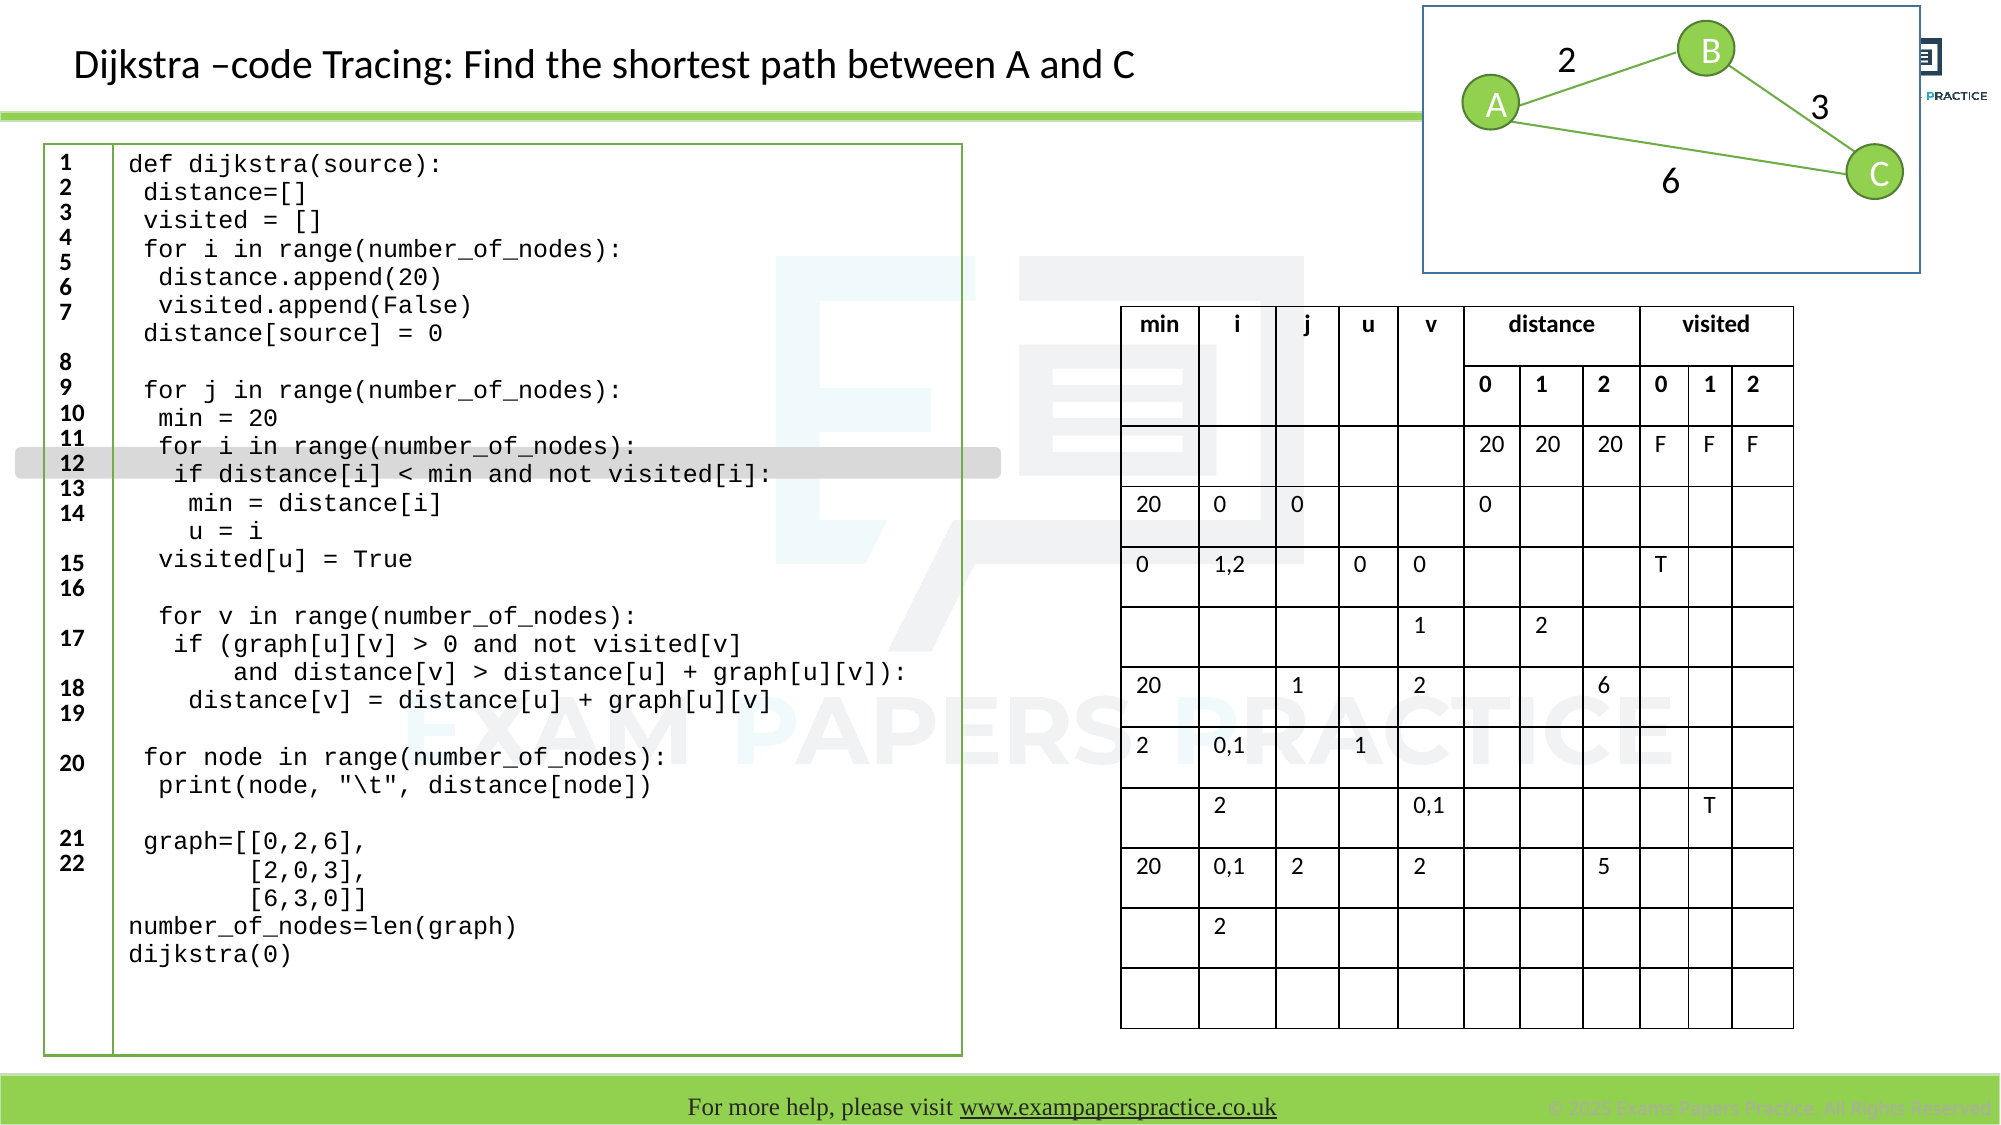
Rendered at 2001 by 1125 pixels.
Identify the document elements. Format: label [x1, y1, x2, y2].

table_cell [1521, 849, 1582, 907]
table_cell [1200, 427, 1275, 486]
table_cell [1521, 487, 1582, 546]
table_cell [1122, 548, 1198, 606]
table_cell [1122, 909, 1198, 967]
table_cell [1200, 849, 1275, 907]
table_cell [1340, 487, 1397, 546]
text_box [14, 446, 43, 479]
table_cell [1277, 548, 1338, 606]
table_cell [1733, 548, 1793, 606]
table_header [114, 145, 961, 1054]
table_cell [1733, 608, 1793, 666]
table_cell [1733, 427, 1793, 486]
table_cell [1399, 909, 1463, 967]
table_cell [1200, 969, 1275, 1028]
table_header [1200, 307, 1275, 425]
table_cell [1733, 487, 1793, 546]
table_cell [1122, 668, 1198, 726]
table_cell [1465, 909, 1519, 967]
table_cell [1277, 909, 1338, 967]
table_cell [1521, 969, 1582, 1028]
table_header [1399, 307, 1463, 425]
table_cell [1584, 969, 1639, 1028]
table_cell [1122, 969, 1198, 1028]
table_cell [1641, 487, 1688, 546]
table_cell [1200, 789, 1275, 847]
table_cell [1733, 909, 1793, 967]
table_cell [1200, 548, 1275, 606]
table_cell [1277, 849, 1338, 907]
table_cell [1641, 608, 1688, 666]
table_cell [1277, 969, 1338, 1028]
table_header [1465, 307, 1639, 365]
table_header [1122, 307, 1198, 425]
table_cell [1465, 668, 1519, 726]
table_cell [1733, 969, 1793, 1028]
table_cell [1689, 789, 1731, 847]
table_cell [1399, 427, 1463, 486]
table_cell [1340, 548, 1397, 606]
table_header [45, 145, 112, 1054]
table_cell [1465, 548, 1519, 606]
table_cell [1200, 608, 1275, 666]
table_cell [1584, 668, 1639, 726]
table_cell [1340, 849, 1397, 907]
table_cell [1340, 789, 1397, 847]
table_cell [1399, 789, 1463, 847]
table_cell [1399, 548, 1463, 606]
table_cell [1689, 367, 1731, 425]
table_cell [1465, 608, 1519, 666]
table_cell [1584, 728, 1639, 787]
table_cell [1200, 909, 1275, 967]
table_cell [1340, 668, 1397, 726]
table_cell [1521, 548, 1582, 606]
table_cell [1399, 969, 1463, 1028]
table_cell [1584, 487, 1639, 546]
table_cell [1689, 849, 1731, 907]
table_cell [1277, 608, 1338, 666]
table_cell [1465, 728, 1519, 787]
table_cell [1641, 668, 1688, 726]
table_cell [1733, 728, 1793, 787]
table_cell [1521, 789, 1582, 847]
table_cell [1584, 548, 1639, 606]
table_cell [1521, 668, 1582, 726]
table_cell [1733, 668, 1793, 726]
table_cell [1584, 427, 1639, 486]
table_cell [1465, 367, 1519, 425]
table_cell [1122, 849, 1198, 907]
table_cell [1399, 849, 1463, 907]
table_cell [1200, 728, 1275, 787]
table_cell [1122, 487, 1198, 546]
table_cell [1521, 909, 1582, 967]
table_cell [1584, 608, 1639, 666]
table_cell [1122, 789, 1198, 847]
table_header [1641, 307, 1793, 365]
table_cell [1689, 668, 1731, 726]
table_cell [1399, 608, 1463, 666]
table_cell [1465, 427, 1519, 486]
table_cell [1584, 849, 1639, 907]
table_cell [1340, 608, 1397, 666]
table_cell [1521, 608, 1582, 666]
table_cell [1277, 427, 1338, 486]
table_cell [1465, 789, 1519, 847]
table_cell [1641, 367, 1688, 425]
table_cell [1200, 487, 1275, 546]
table_cell [1521, 367, 1582, 425]
table_cell [1641, 427, 1688, 486]
table_cell [1521, 728, 1582, 787]
table_header [1340, 307, 1397, 425]
table_cell [1340, 969, 1397, 1028]
table_cell [1584, 789, 1639, 847]
table_cell [1340, 427, 1397, 486]
table_cell [1641, 789, 1688, 847]
table_cell [1122, 427, 1198, 486]
table_cell [1122, 728, 1198, 787]
table_cell [1277, 728, 1338, 787]
table_cell [1641, 909, 1688, 967]
table_cell [1399, 728, 1463, 787]
table_cell [1733, 367, 1793, 425]
table_header [1277, 307, 1338, 425]
table_cell [1277, 668, 1338, 726]
table_cell [1465, 487, 1519, 546]
table_cell [1399, 487, 1463, 546]
table_cell [1584, 909, 1639, 967]
table_cell [1689, 909, 1731, 967]
table_cell [1733, 789, 1793, 847]
table_cell [1733, 849, 1793, 907]
table_cell [1689, 548, 1731, 606]
table_cell [1521, 427, 1582, 486]
table_cell [1584, 367, 1639, 425]
table_cell [1277, 487, 1338, 546]
text_box [58, 29, 1152, 94]
table_cell [1340, 909, 1397, 967]
text_box [1422, 5, 1921, 274]
table_cell [1689, 969, 1731, 1028]
table_cell [1465, 969, 1519, 1028]
table_cell [1641, 728, 1688, 787]
table_cell [1340, 728, 1397, 787]
table_cell [1641, 548, 1688, 606]
table_cell [1689, 487, 1731, 546]
table_cell [1200, 668, 1275, 726]
table_cell [1277, 789, 1338, 847]
table_cell [1465, 849, 1519, 907]
table_cell [1122, 608, 1198, 666]
table_cell [1641, 969, 1688, 1028]
table_cell [1689, 608, 1731, 666]
table_cell [1641, 849, 1688, 907]
table_cell [1399, 668, 1463, 726]
table_cell [1689, 427, 1731, 486]
table_cell [1689, 728, 1731, 787]
text_box [963, 447, 1002, 479]
